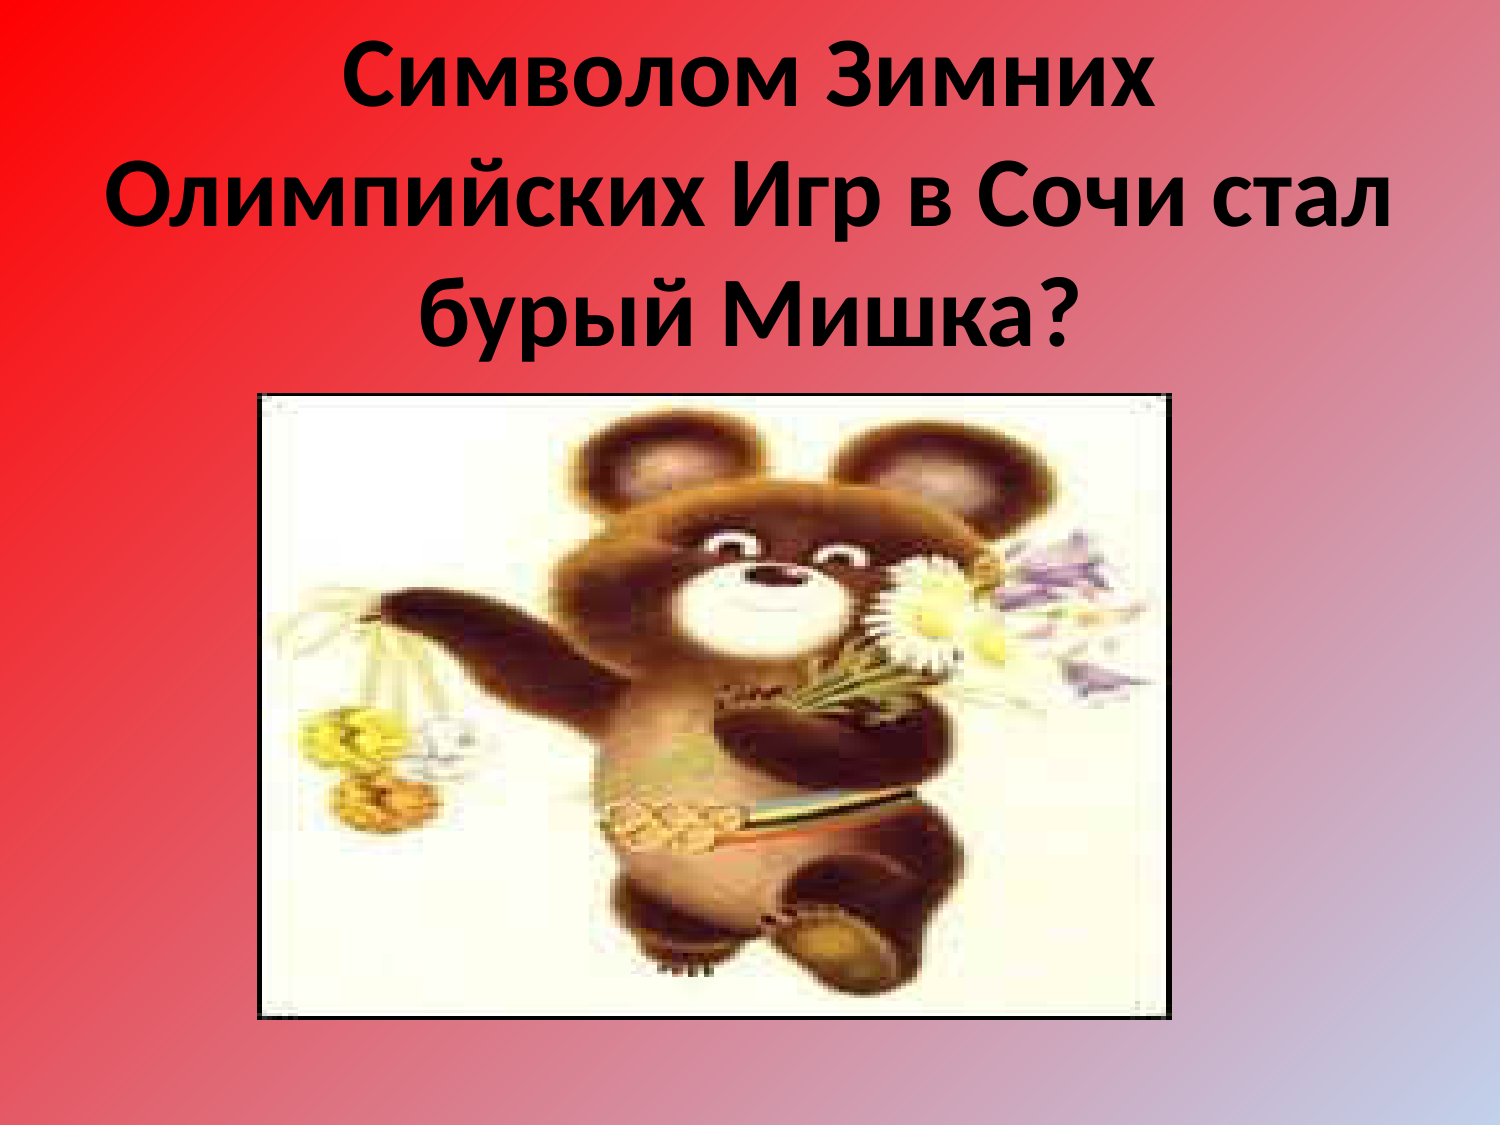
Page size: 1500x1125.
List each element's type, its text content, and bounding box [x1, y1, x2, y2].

picture [257, 393, 1173, 1020]
title Символом Зимних Олимпийских Игр в Сочи стал бурый Мишка? [75, 45, 1425, 329]
